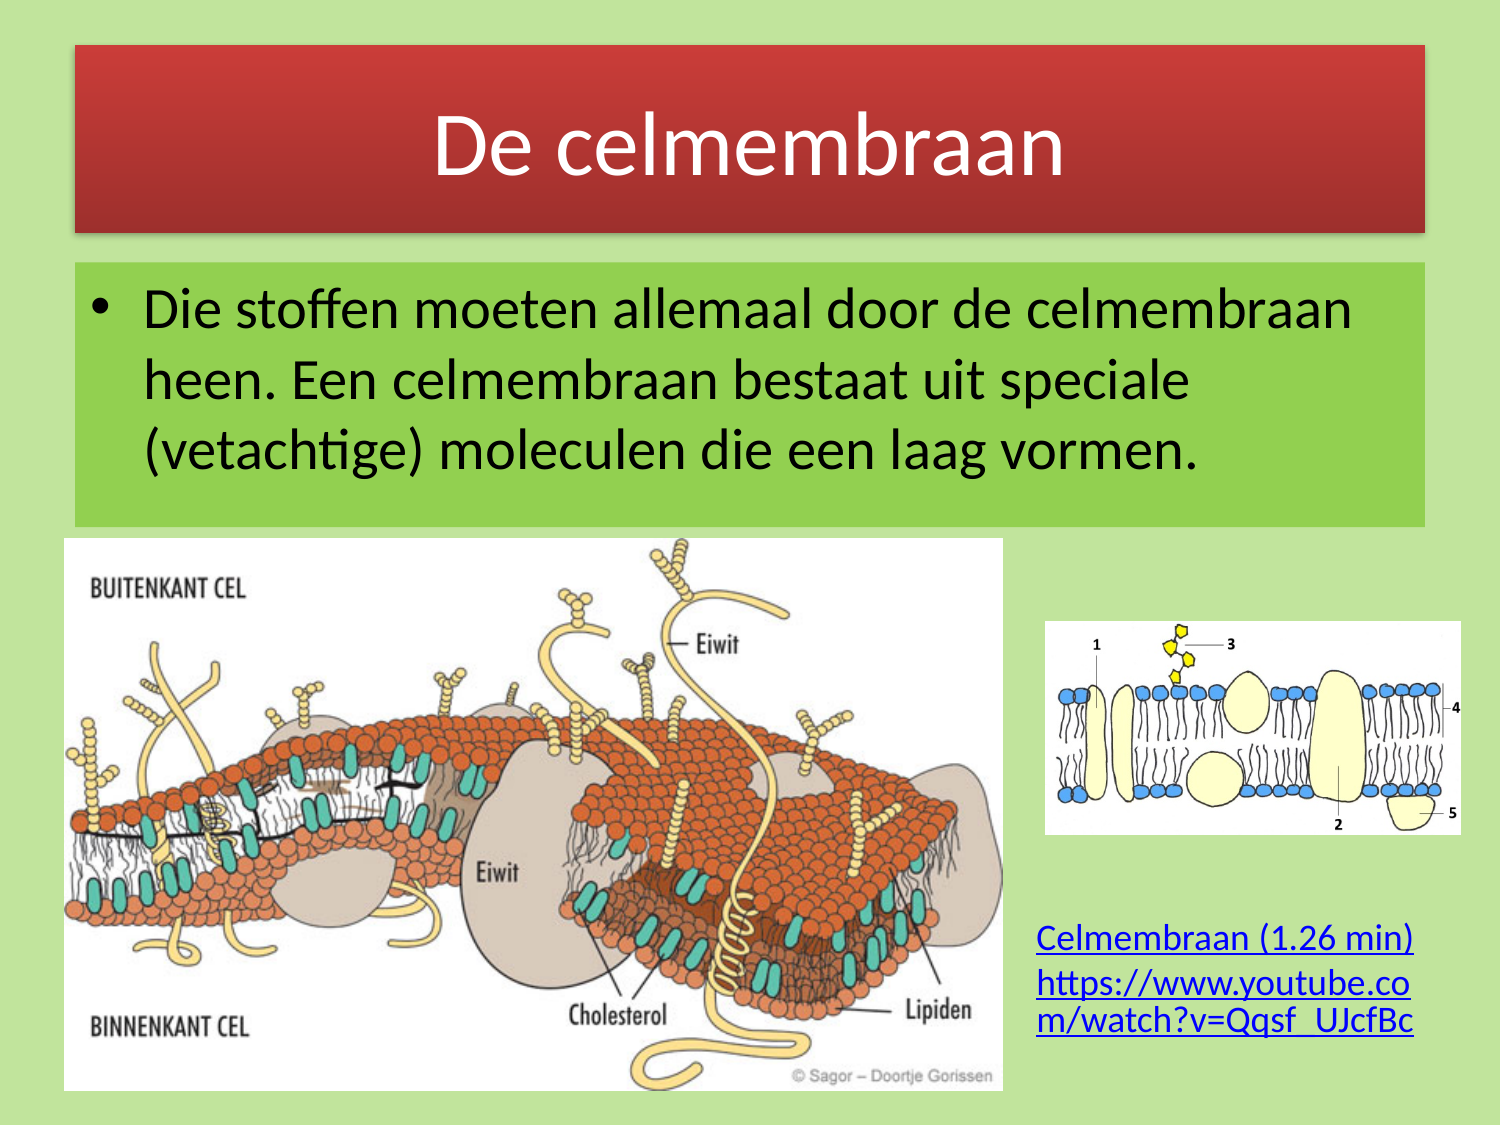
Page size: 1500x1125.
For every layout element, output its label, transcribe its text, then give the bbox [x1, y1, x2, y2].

picture [1045, 621, 1461, 835]
picture [64, 538, 1003, 1091]
title De celmembraan [75, 45, 1425, 233]
text_box Celmembraan (1.26 min) https://www.youtube.com/watch?v=Qqsf_UJcfBc [1021, 905, 1436, 1010]
list Die stoffen moeten allemaal door de celmembraan heen. Een celmembraan bestaat uit speciale (vetachtige) moleculen die een laag vormen. [75, 262, 1425, 528]
